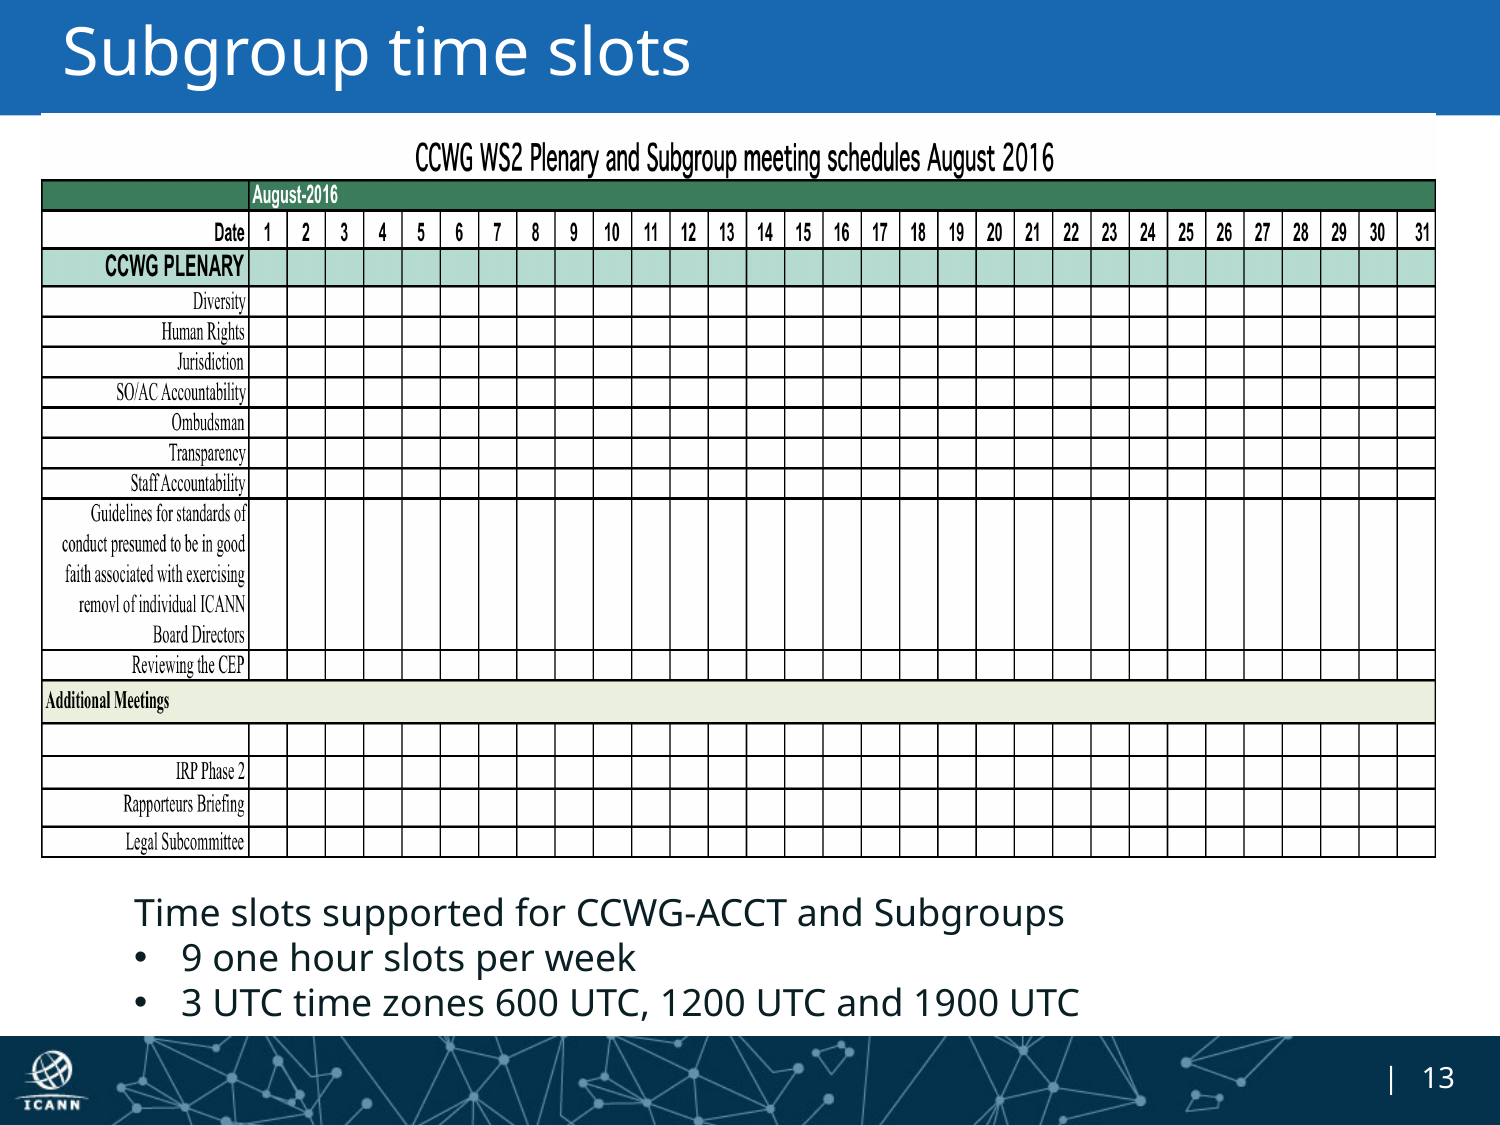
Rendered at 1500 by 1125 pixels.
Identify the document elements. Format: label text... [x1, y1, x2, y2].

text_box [41, 113, 1436, 858]
text_box Time slots supported for CCWG-ACCT and Subgroups 9 one hour slots per week 3 UTC time zones 600 UTC, 1200 UTC and 1900 UTC [119, 881, 1097, 1032]
picture [0, 1036, 1500, 1125]
title Subgroup time slots [0, 0, 1500, 116]
